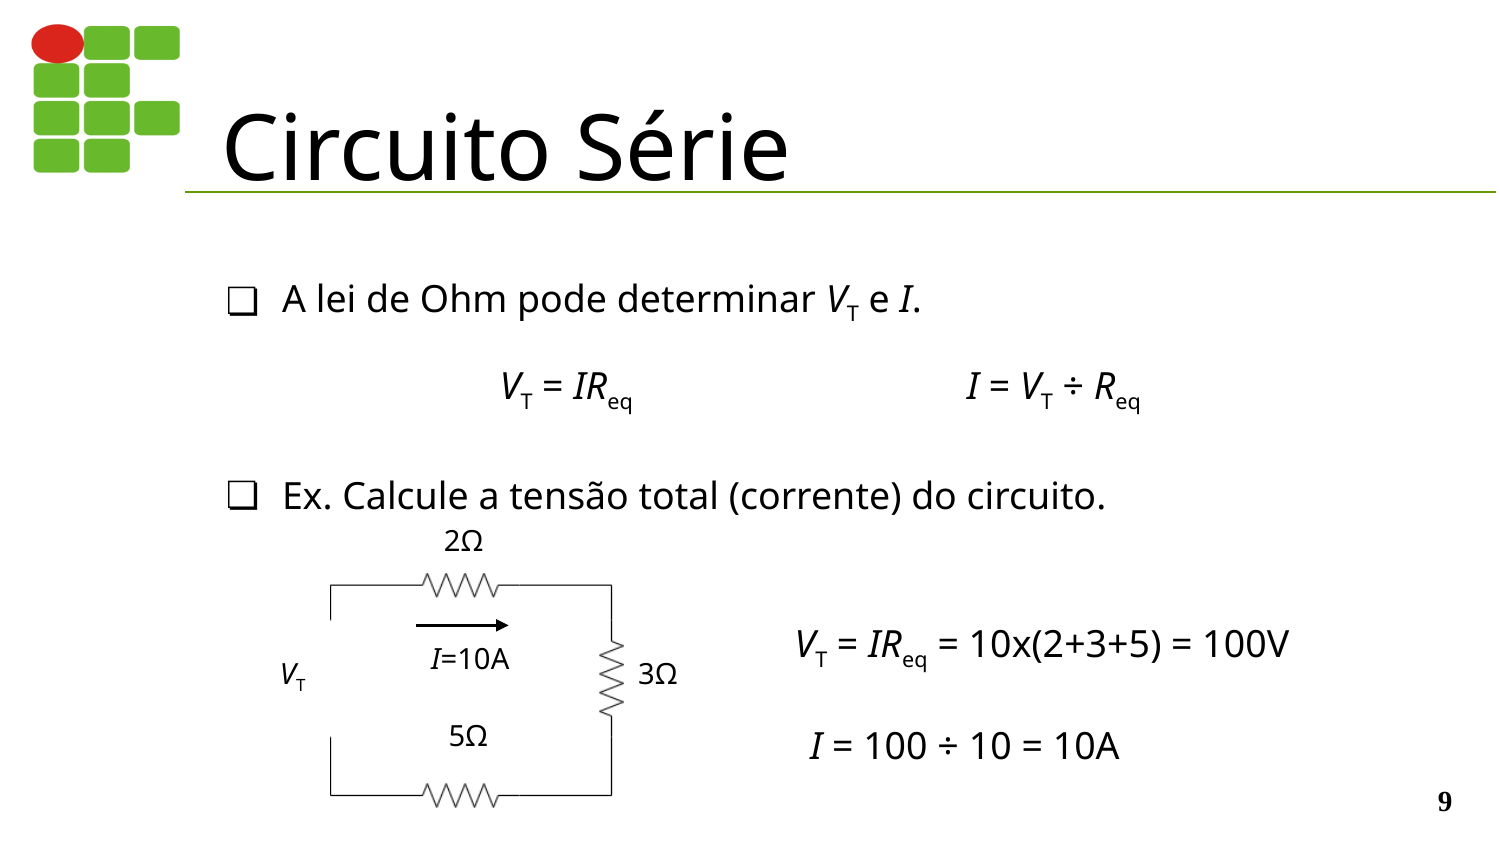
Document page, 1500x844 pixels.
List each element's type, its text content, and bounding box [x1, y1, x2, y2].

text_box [264, 507, 730, 809]
list I = VT ÷ Req [907, 329, 1201, 403]
picture [29, 23, 182, 174]
list VT = IReq = 10x(2+3+5) = 100V [779, 587, 1370, 661]
title Circuito Série [206, 26, 1468, 207]
list Ex. Calcule a tensão total (corrente) do circuito. [192, 441, 1468, 508]
text_box ‹#› [1155, 768, 1468, 825]
list A lei de Ohm pode determinar VT e I. [192, 241, 1485, 329]
list VT = IReq [420, 329, 713, 403]
list I = 100 ÷ 10 = 10A [795, 691, 1216, 766]
